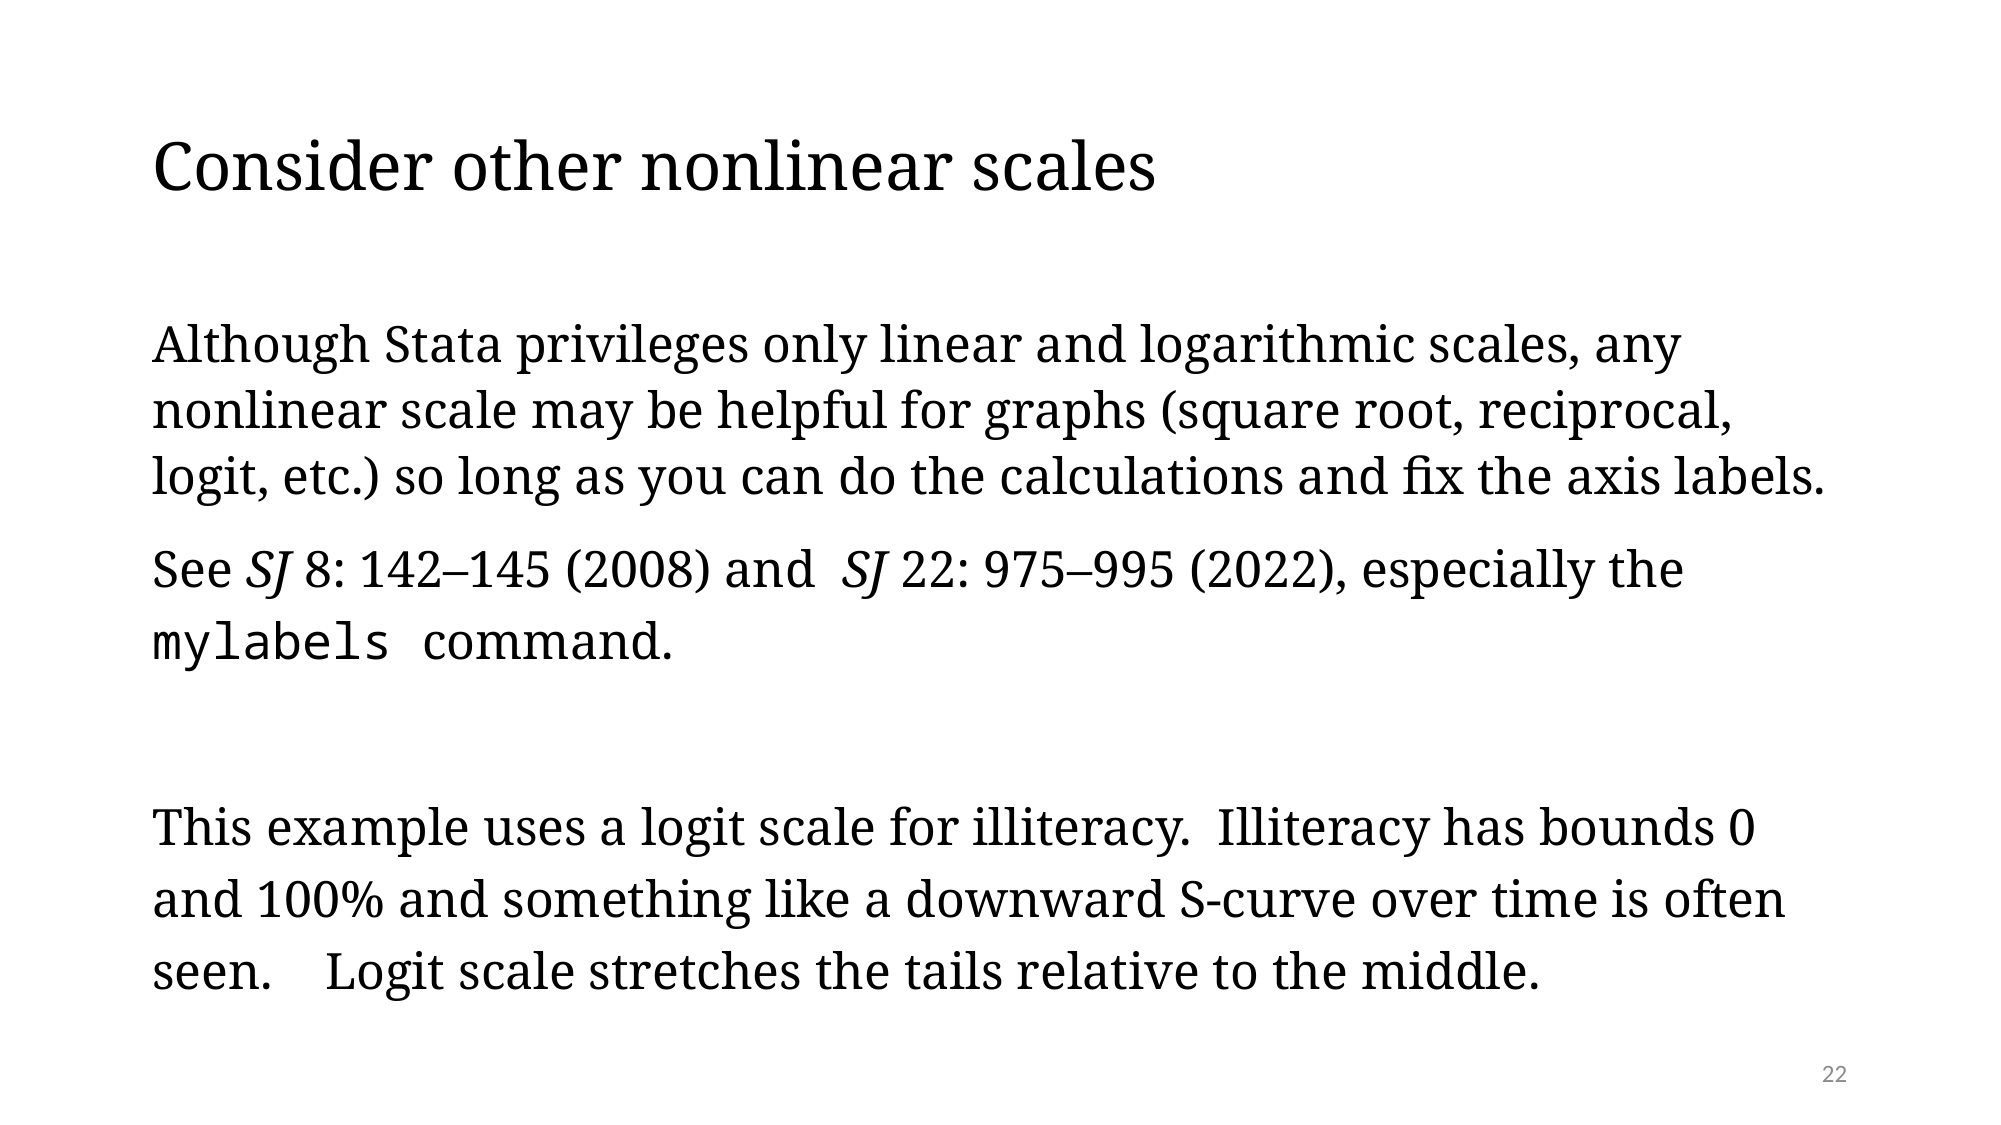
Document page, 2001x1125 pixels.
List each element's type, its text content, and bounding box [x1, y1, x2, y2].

list Although Stata privileges only linear and logarithmic scales, any nonlinear scale may be helpful for graphs (square root, reciprocal, logit, etc.) so long as you can do the calculations and fix the axis labels. See SJ 8: 142–145 (2008) and SJ 22: 975–995 (2022), especially the mylabels command. This example uses a logit scale for illiteracy. Illiteracy has bounds 0 and 100% and something like a downward S-curve over time is often seen. Logit scale stretches the tails relative to the middle. [137, 299, 1863, 1014]
title Consider other nonlinear scales [137, 59, 1863, 278]
slide_number 22 [1412, 1042, 1863, 1103]
